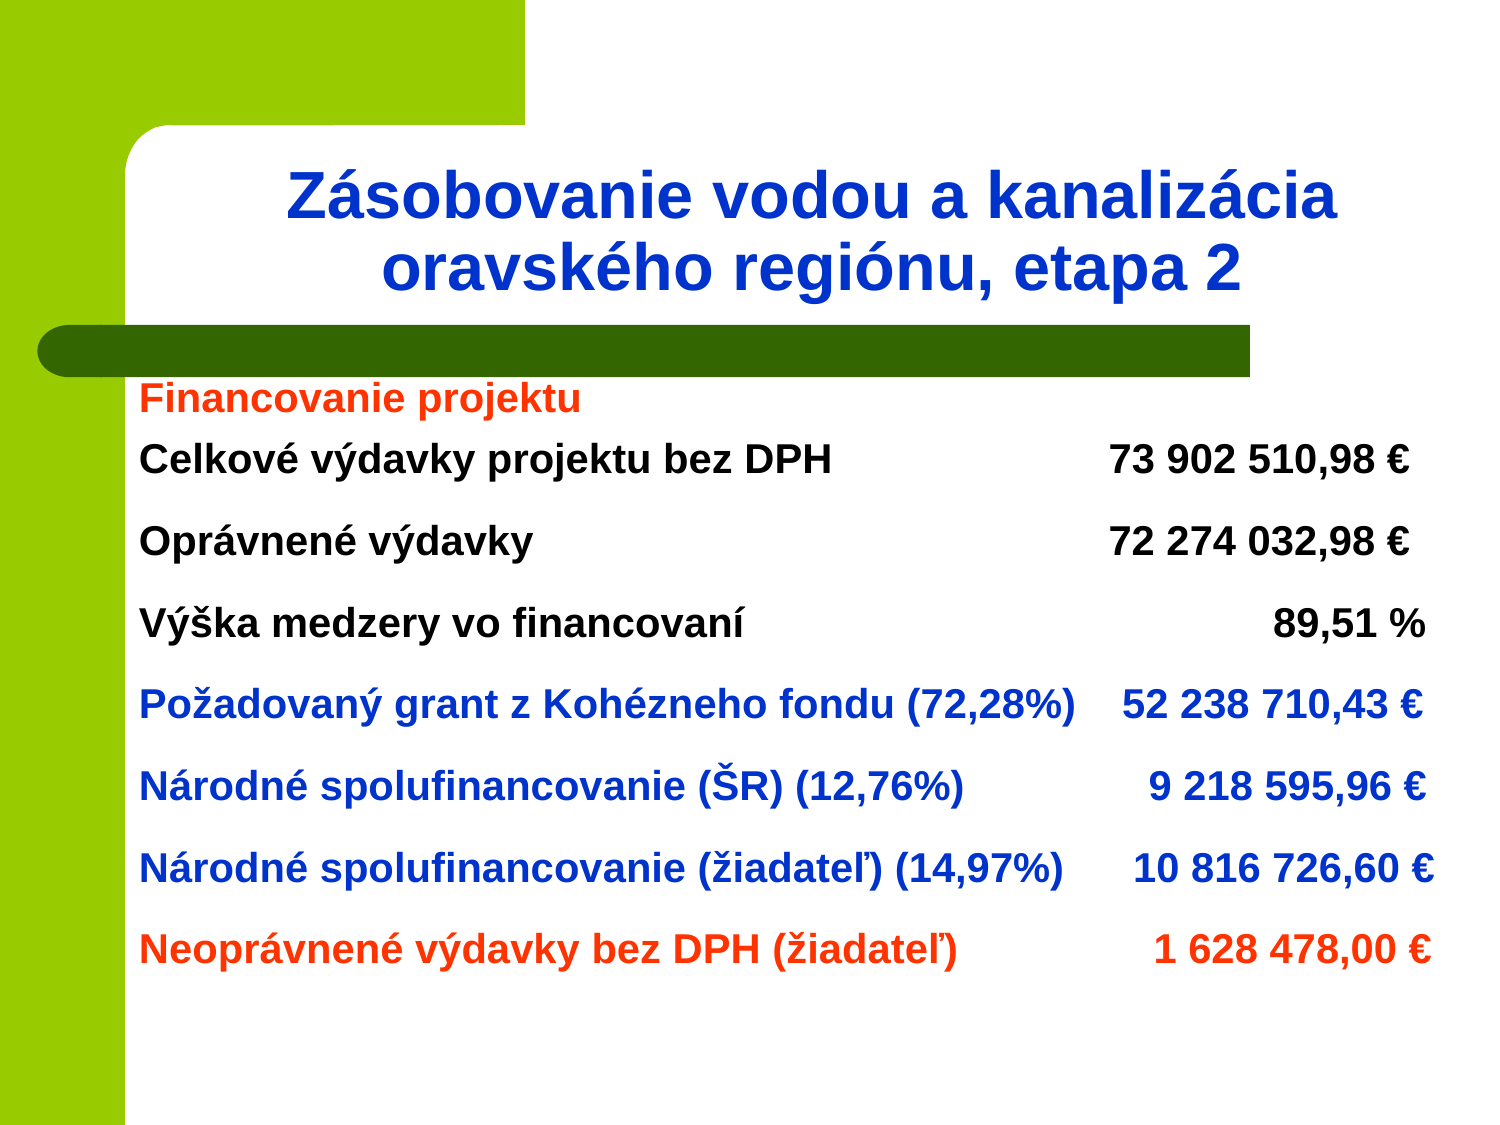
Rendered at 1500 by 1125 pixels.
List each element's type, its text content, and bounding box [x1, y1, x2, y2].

title Zásobovanie vodou a kanalizácia oravského regiónu, etapa 2 [124, 124, 1500, 313]
list Financovanie projektu Celkové výdavky projektu bez DPH 73 902 510,98 € Oprávnené výdavky 72 274 032,98 € Výška medzery vo financovaní 89,51 % Požadovaný grant z Kohézneho fondu (72,28%) 52 238 710,43 € Národné spolufinancovanie (ŠR) (12,76%) 9 218 595,96 € Národné spolufinancovanie (žiadateľ) (14,97%) 10 816 726,60 € Neoprávnené výdavky bez DPH (žiadateľ) 1 628 478,00 € [123, 373, 1500, 1125]
